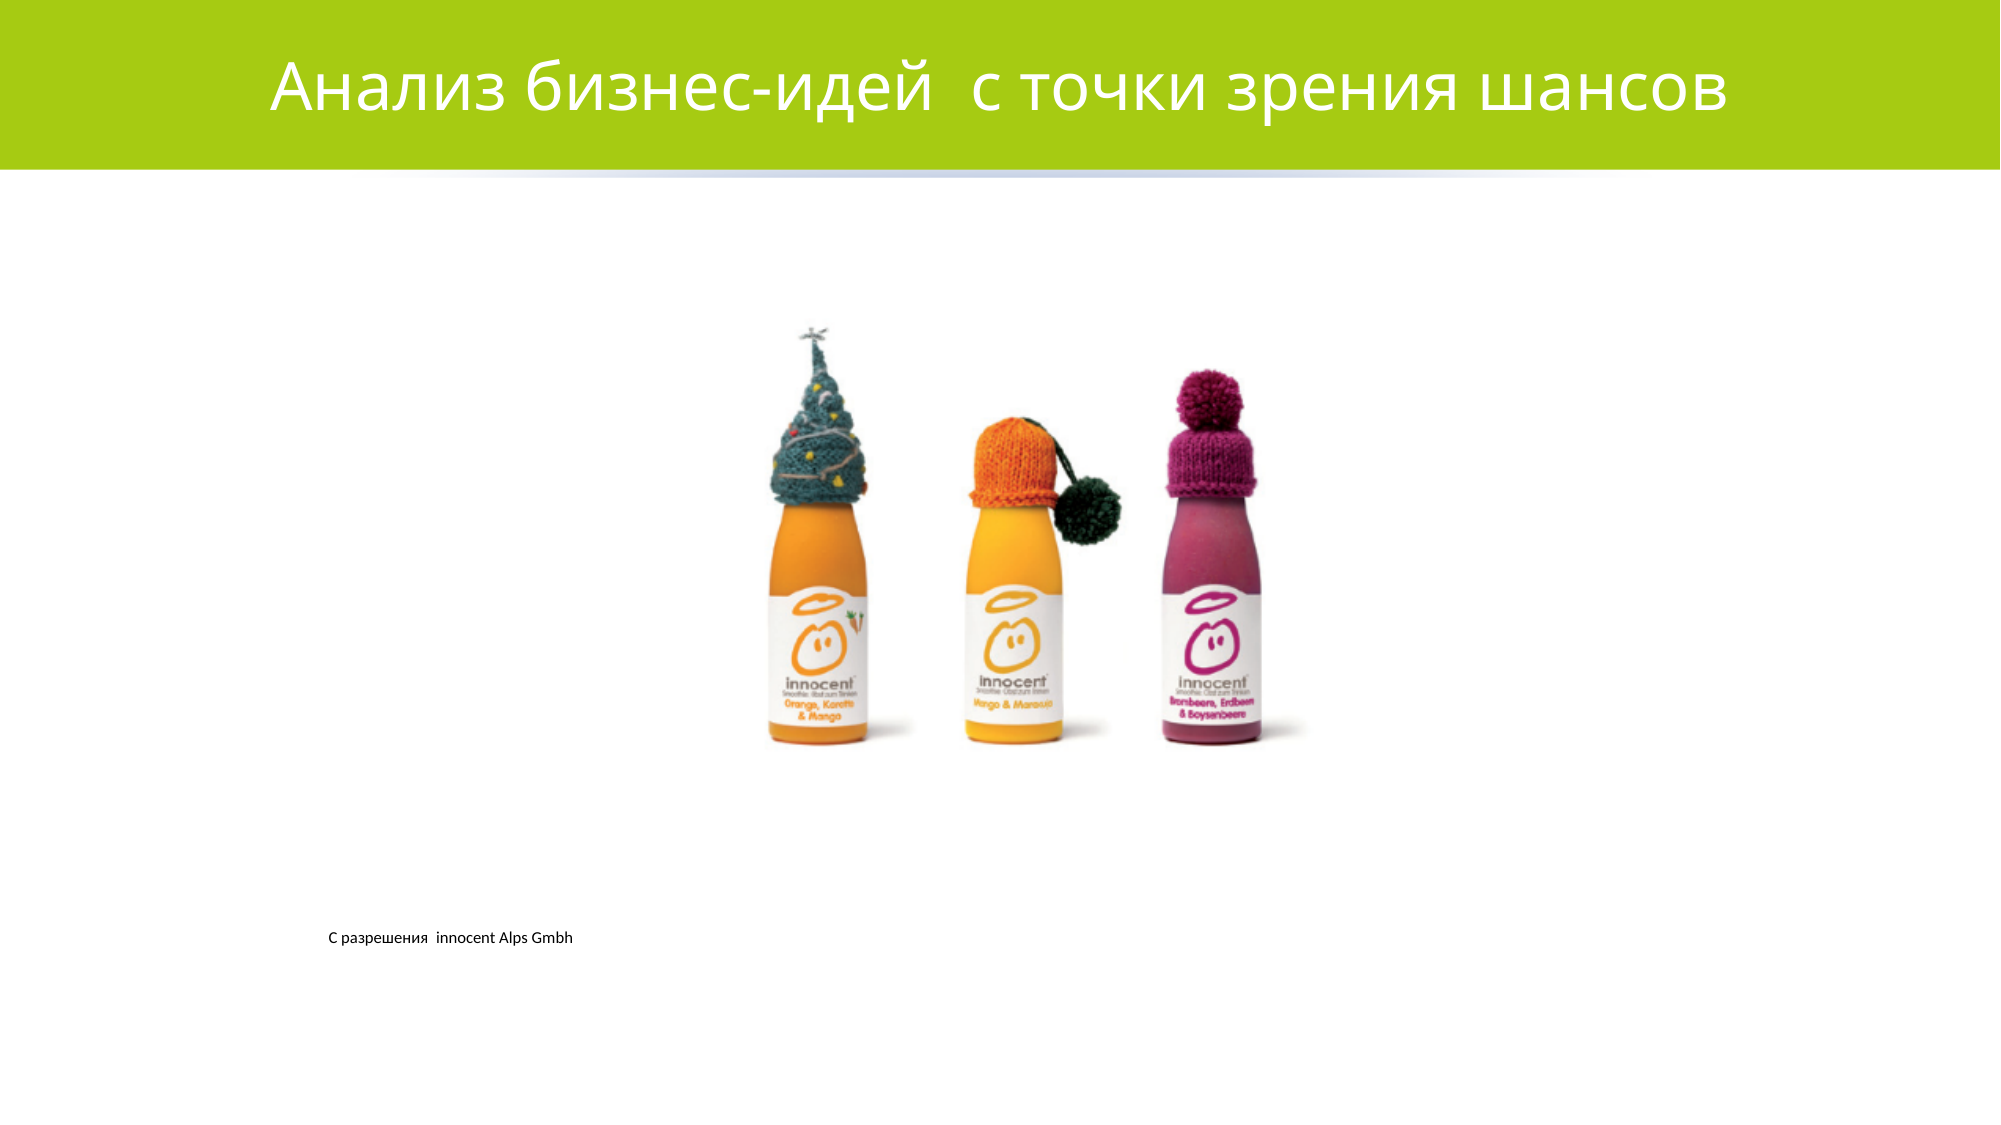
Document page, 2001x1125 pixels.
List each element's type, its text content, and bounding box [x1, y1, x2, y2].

picture [726, 306, 1328, 770]
text_box С разрешения innocent Alps Gmbh [313, 919, 589, 975]
text_box Анализ бизнес-идей с точки зрения шансов [0, 0, 2000, 171]
picture [300, 99, 1704, 178]
text_box [306, 178, 1687, 976]
